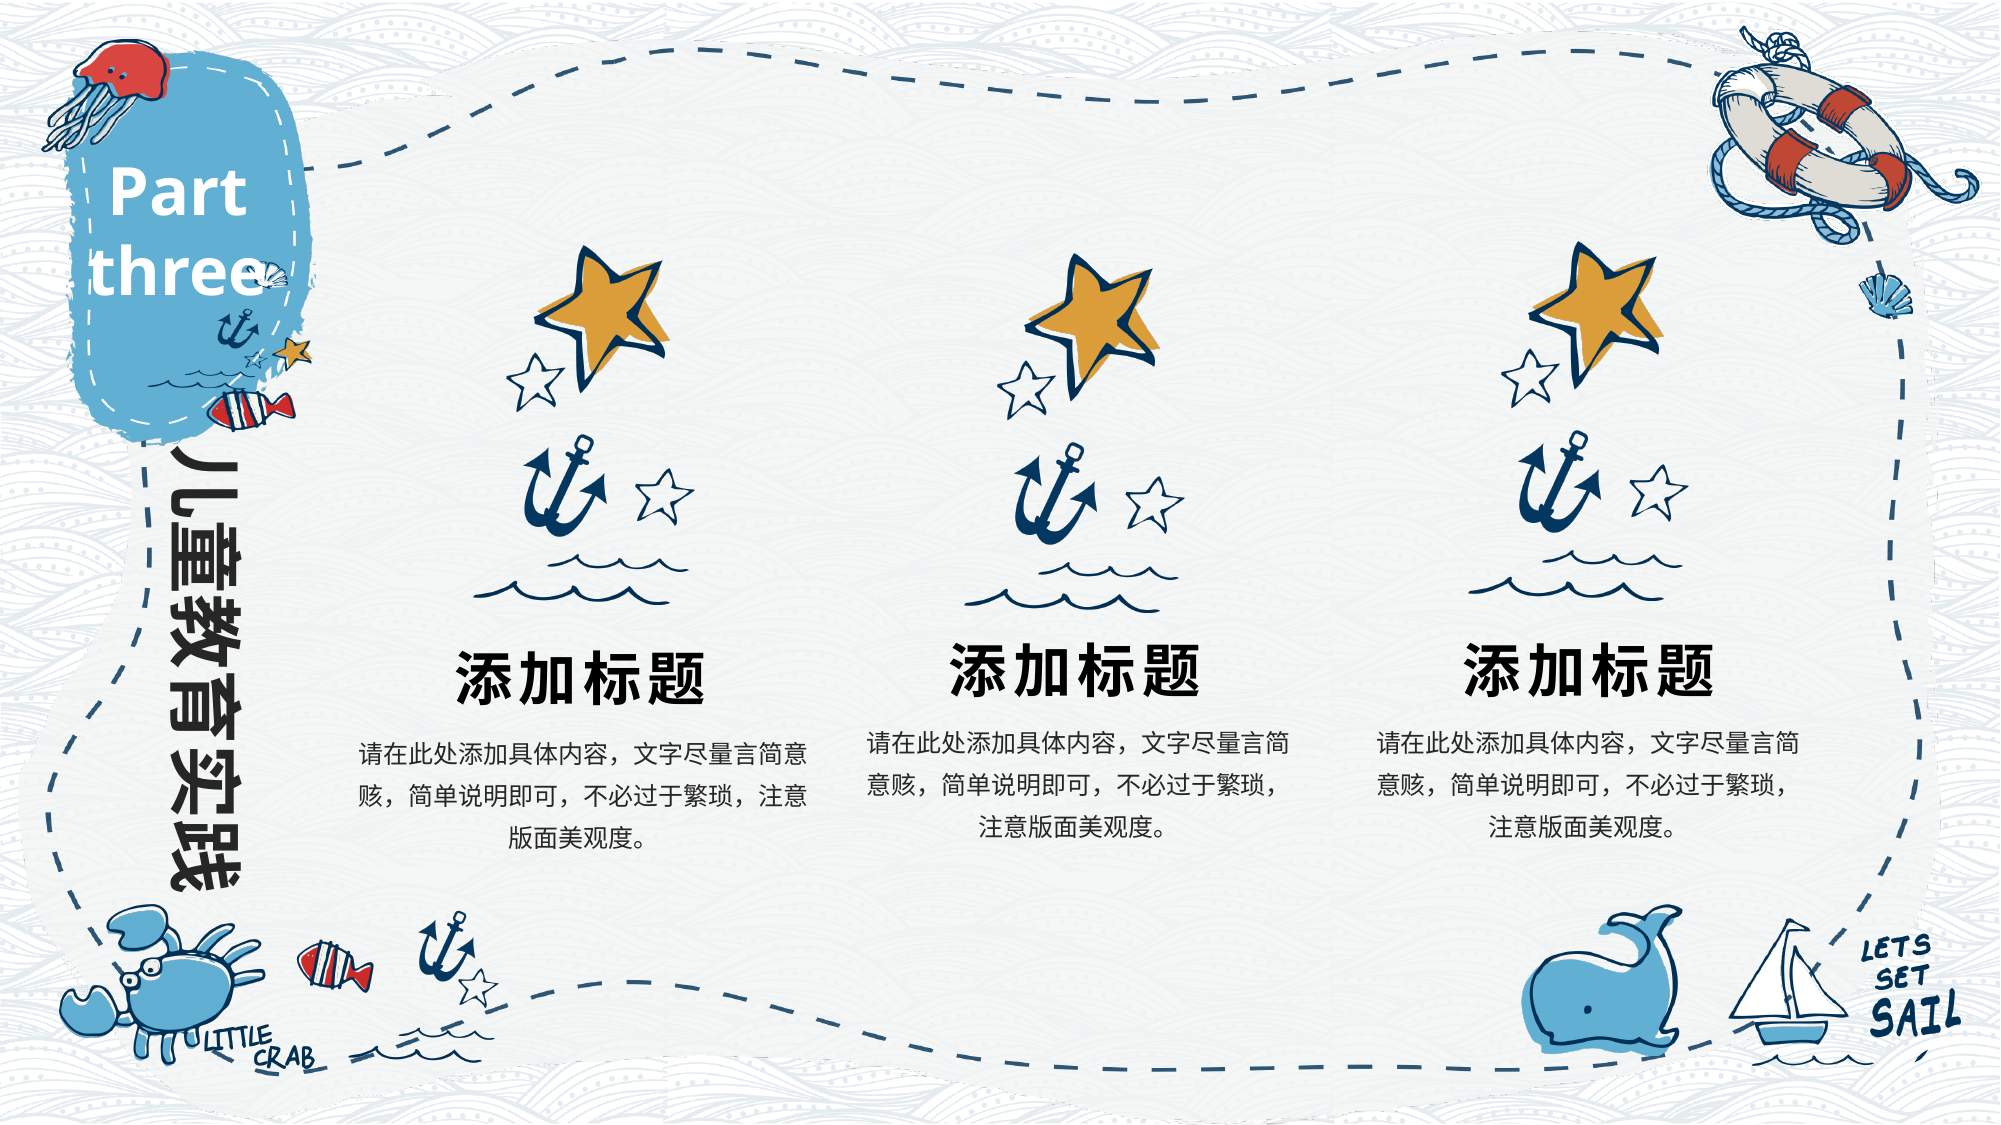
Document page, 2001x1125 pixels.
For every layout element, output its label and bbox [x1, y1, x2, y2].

text_box [1352, 612, 1825, 851]
text_box [337, 621, 831, 861]
text_box [839, 612, 1318, 851]
picture [0, 0, 2000, 1125]
